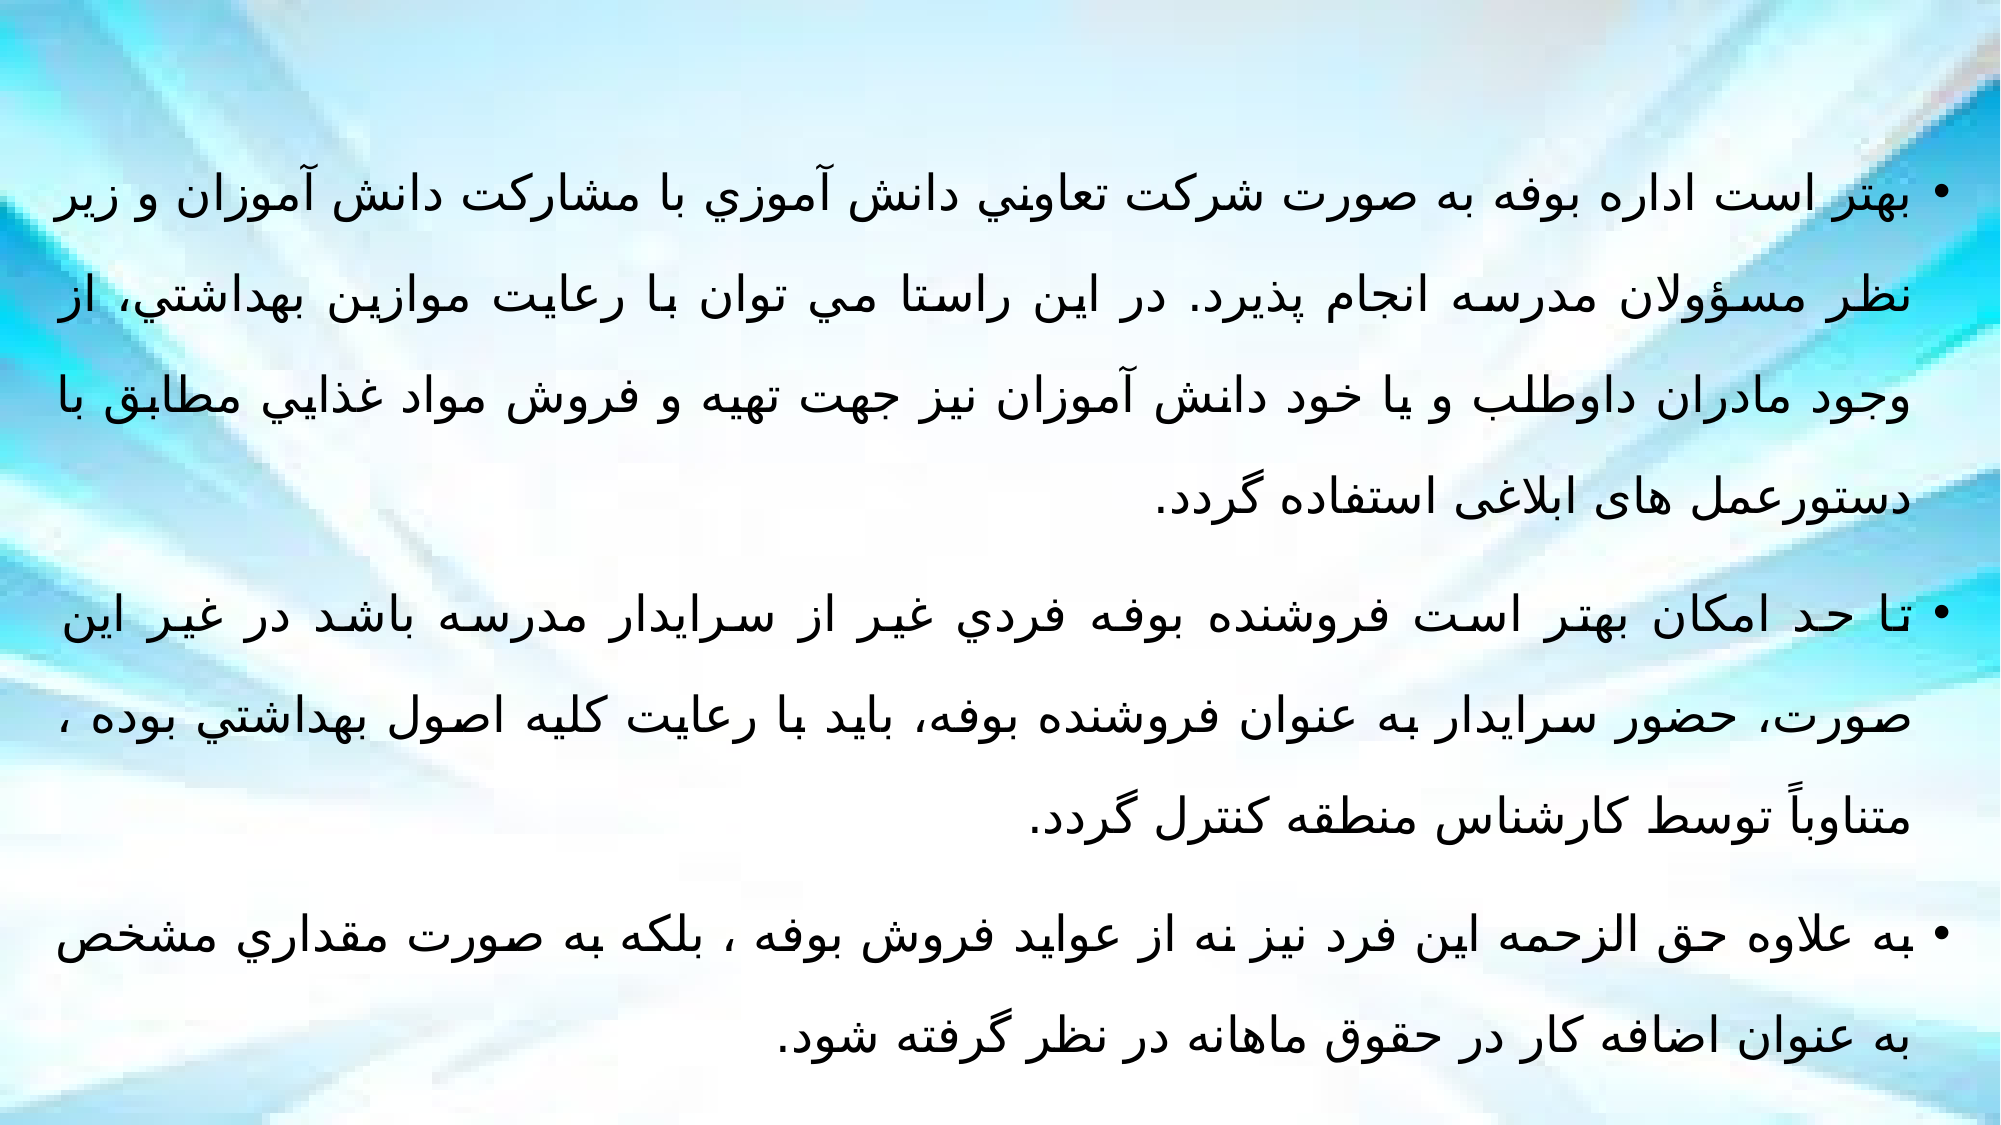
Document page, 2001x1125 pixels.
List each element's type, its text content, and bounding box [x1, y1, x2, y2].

list بهتر است اداره بوفه به صورت شركت تعاوني دانش آموزي با مشاركت دانش آموزان و زير نظر مسؤولان مدرسه انجام پذيرد. در اين راستا مي توان با رعايت موازين بهداشتي، از وجود مادران داوطلب و يا خود دانش آموزان نيز جهت تهيه و فروش مواد غذايي مطابق با دستورعمل های ابلاغی استفاده گردد. تا حد امكان بهتر است فروشنده بوفه فردي غير از سرايدار مدرسه باشد در غير اين صورت، حضور سرايدار به عنوان فروشنده بوفه، بايد با رعايت كليه اصول بهداشتي بوده ، متناوباً توسط كارشناس منطقه كنترل گردد. به علاوه حق الزحمه اين فرد نيز نه از عوايد فروش بوفه ، بلكه به صورت مقداري مشخص به عنوان اضافه كار در حقوق ماهانه در نظر گرفته شود. [40, 111, 1963, 1072]
picture [0, 0, 2001, 1125]
